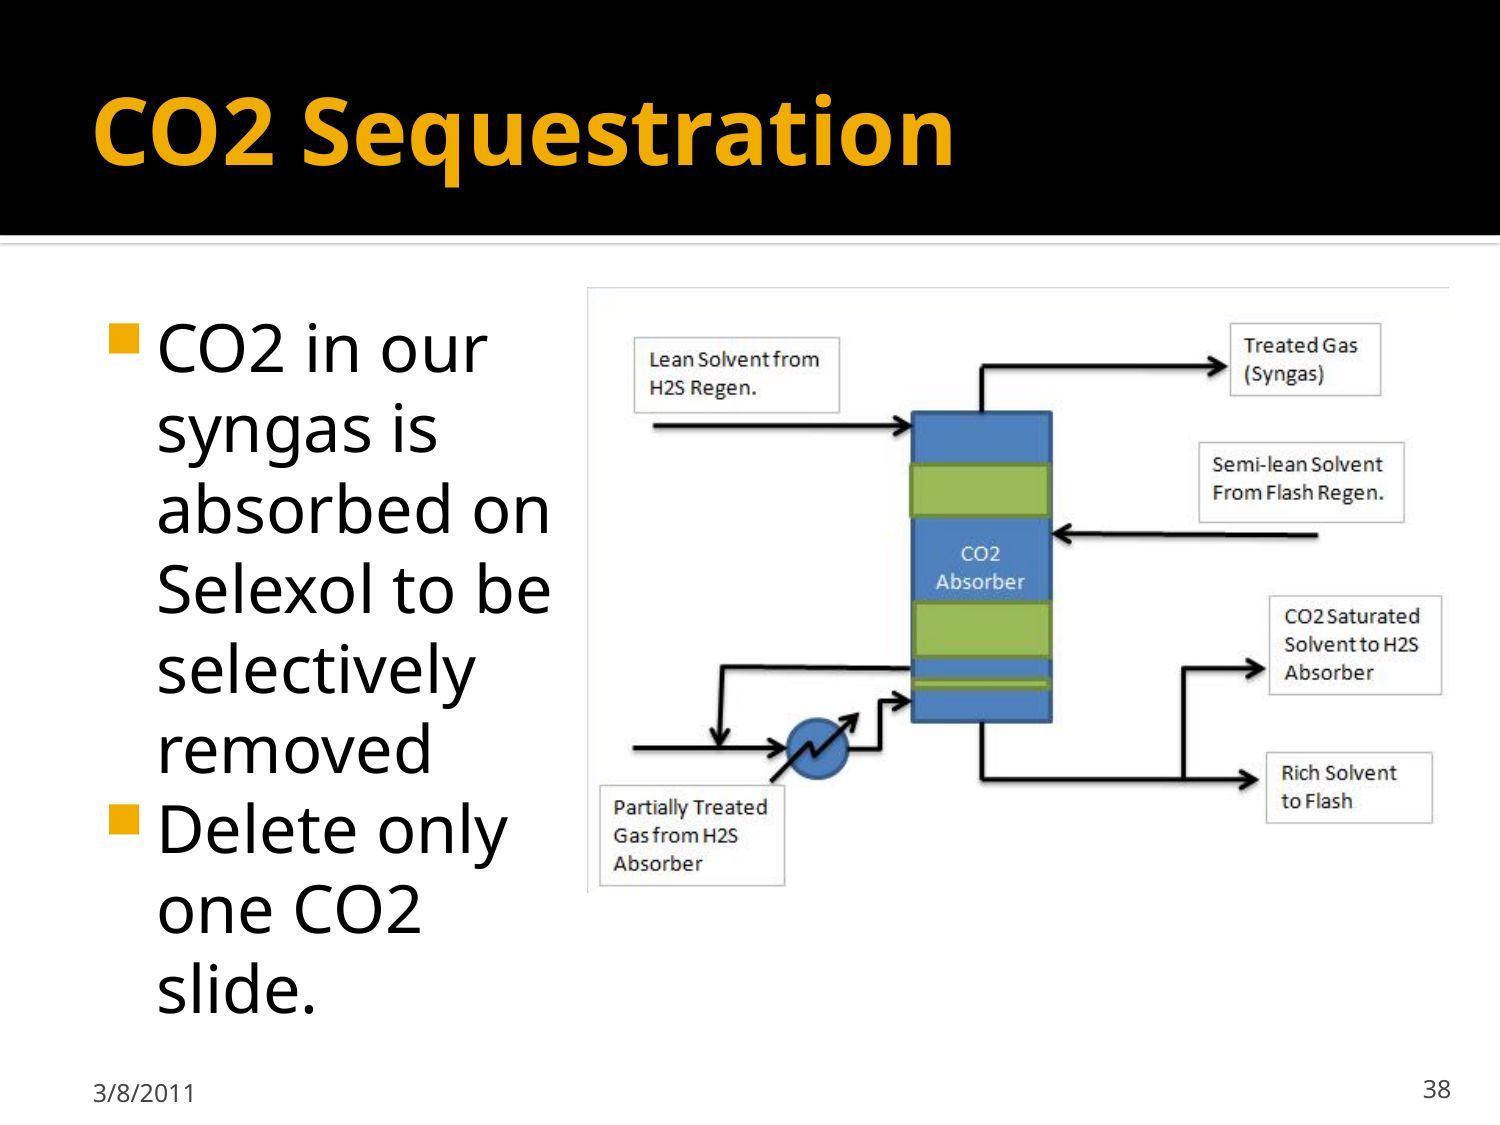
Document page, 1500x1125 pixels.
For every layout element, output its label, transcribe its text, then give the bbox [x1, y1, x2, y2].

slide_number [75, 1062, 425, 1108]
title CO2 Sequestration [75, 25, 1425, 231]
list CO2 in our syngas is absorbed on Selexol to be selectively removed Delete only one CO2 slide. [75, 291, 613, 1050]
picture [587, 287, 1449, 893]
slide_number 38 [1345, 1062, 1467, 1108]
